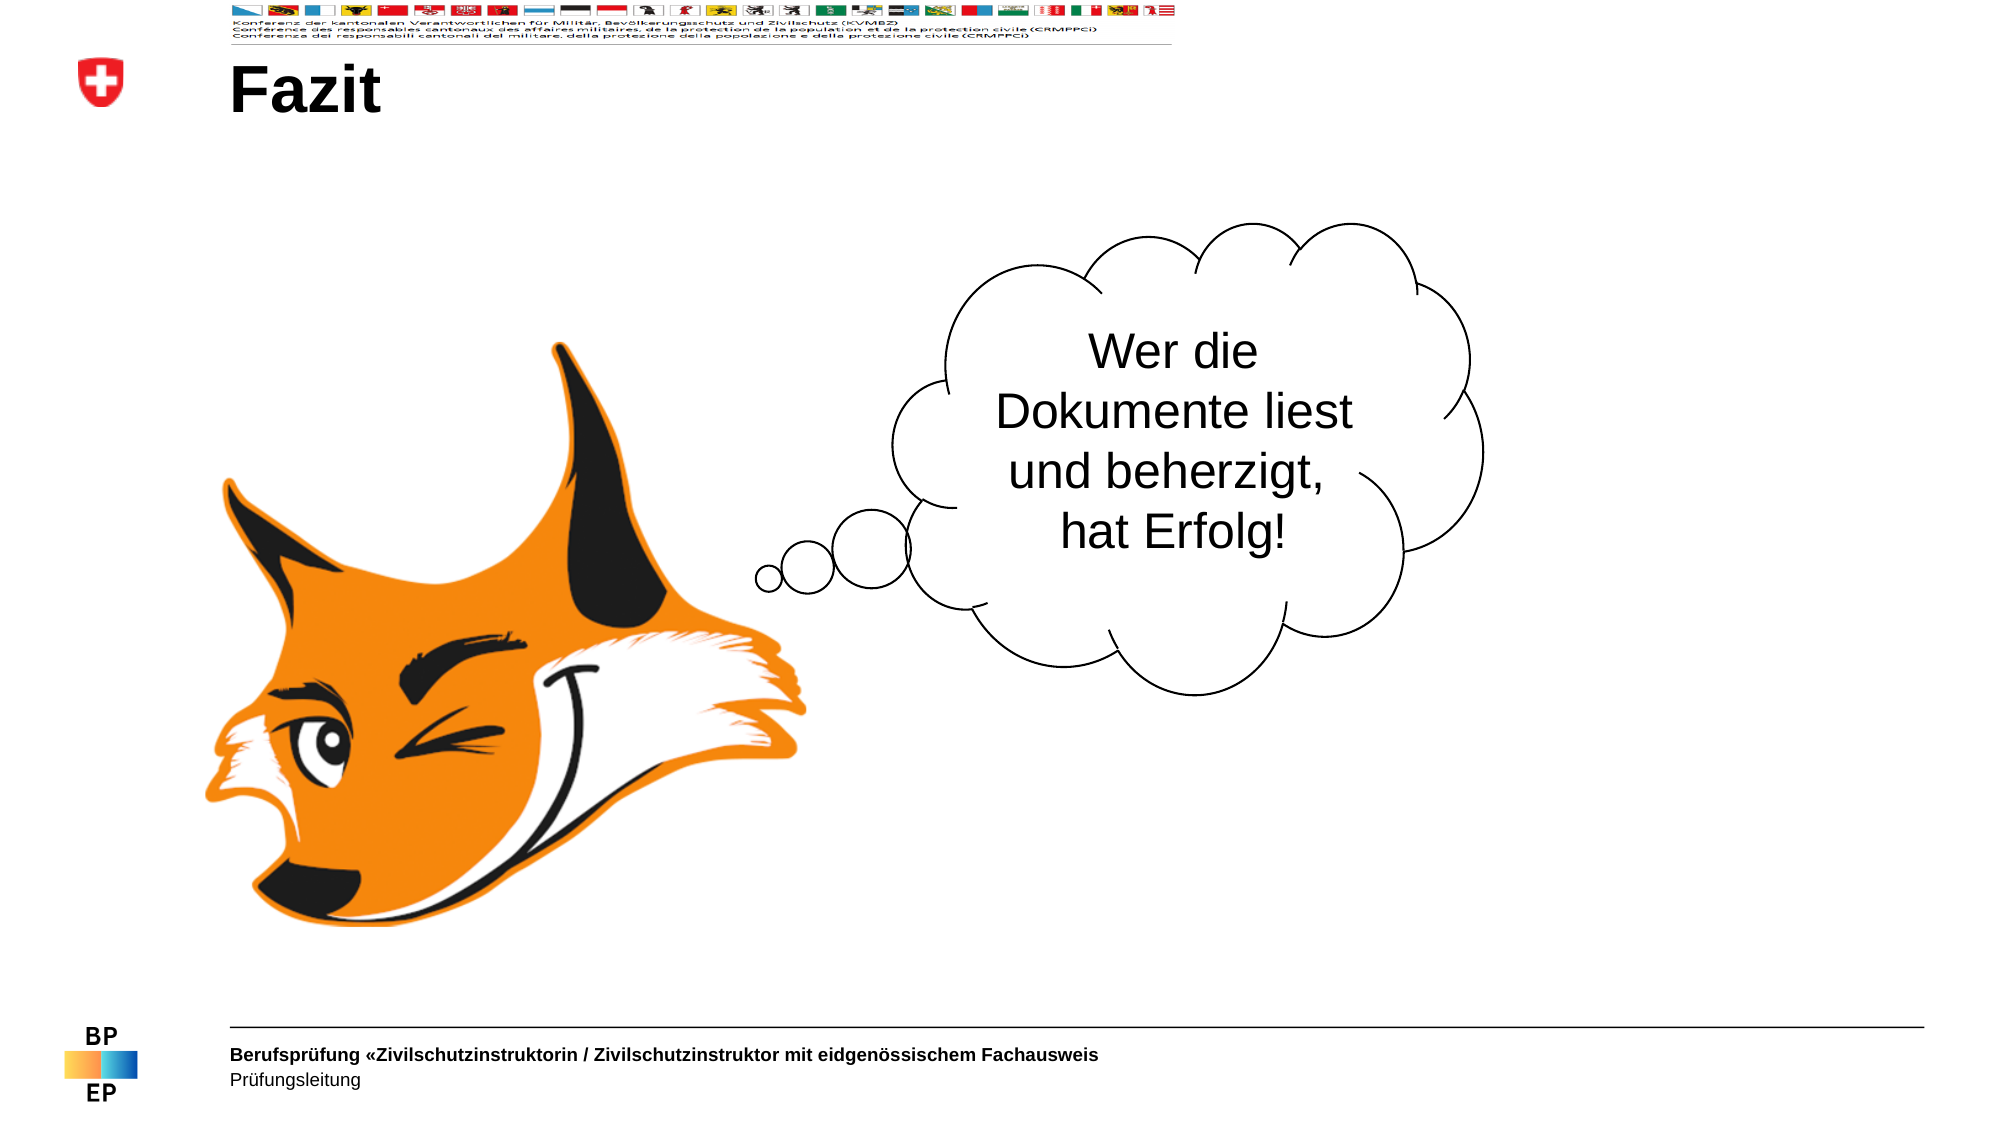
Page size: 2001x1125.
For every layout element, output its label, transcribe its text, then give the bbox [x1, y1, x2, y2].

picture [61, 1021, 140, 1106]
text_box Wer die Dokumente liest und beherzigt, hat Erfolg! [946, 311, 1402, 602]
footer Berufsprüfung «Zivilschutzinstruktorin / Zivilschutzinstruktor mit eidgenössischem Fachausweis Prüfungsleitung [229, 1040, 1177, 1088]
text_box [960, 223, 1484, 570]
picture [229, 4, 1175, 46]
text_box [824, 379, 1389, 696]
title Fazit [229, 50, 1922, 199]
picture [188, 326, 820, 958]
